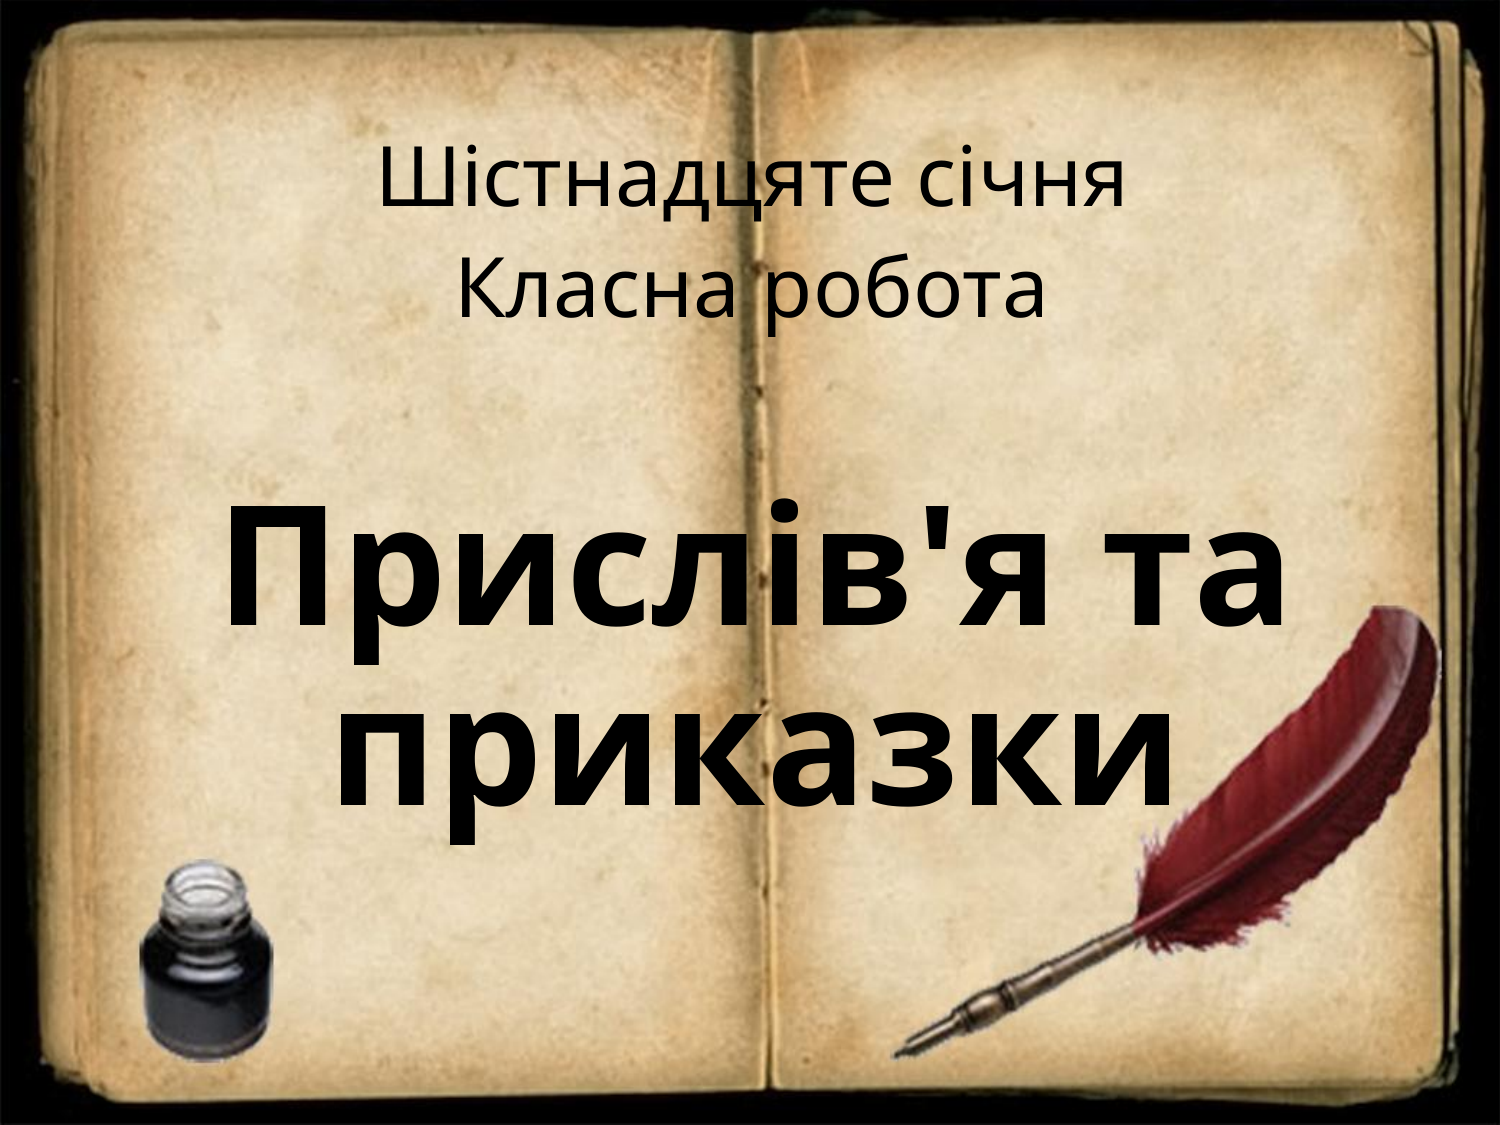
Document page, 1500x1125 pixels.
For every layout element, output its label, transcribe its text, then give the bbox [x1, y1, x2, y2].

subtitle Шістнадцяте січня Класна робота [189, 127, 1315, 399]
picture [0, 0, 1500, 1125]
title Прислів'я та приказки [118, 417, 1394, 849]
